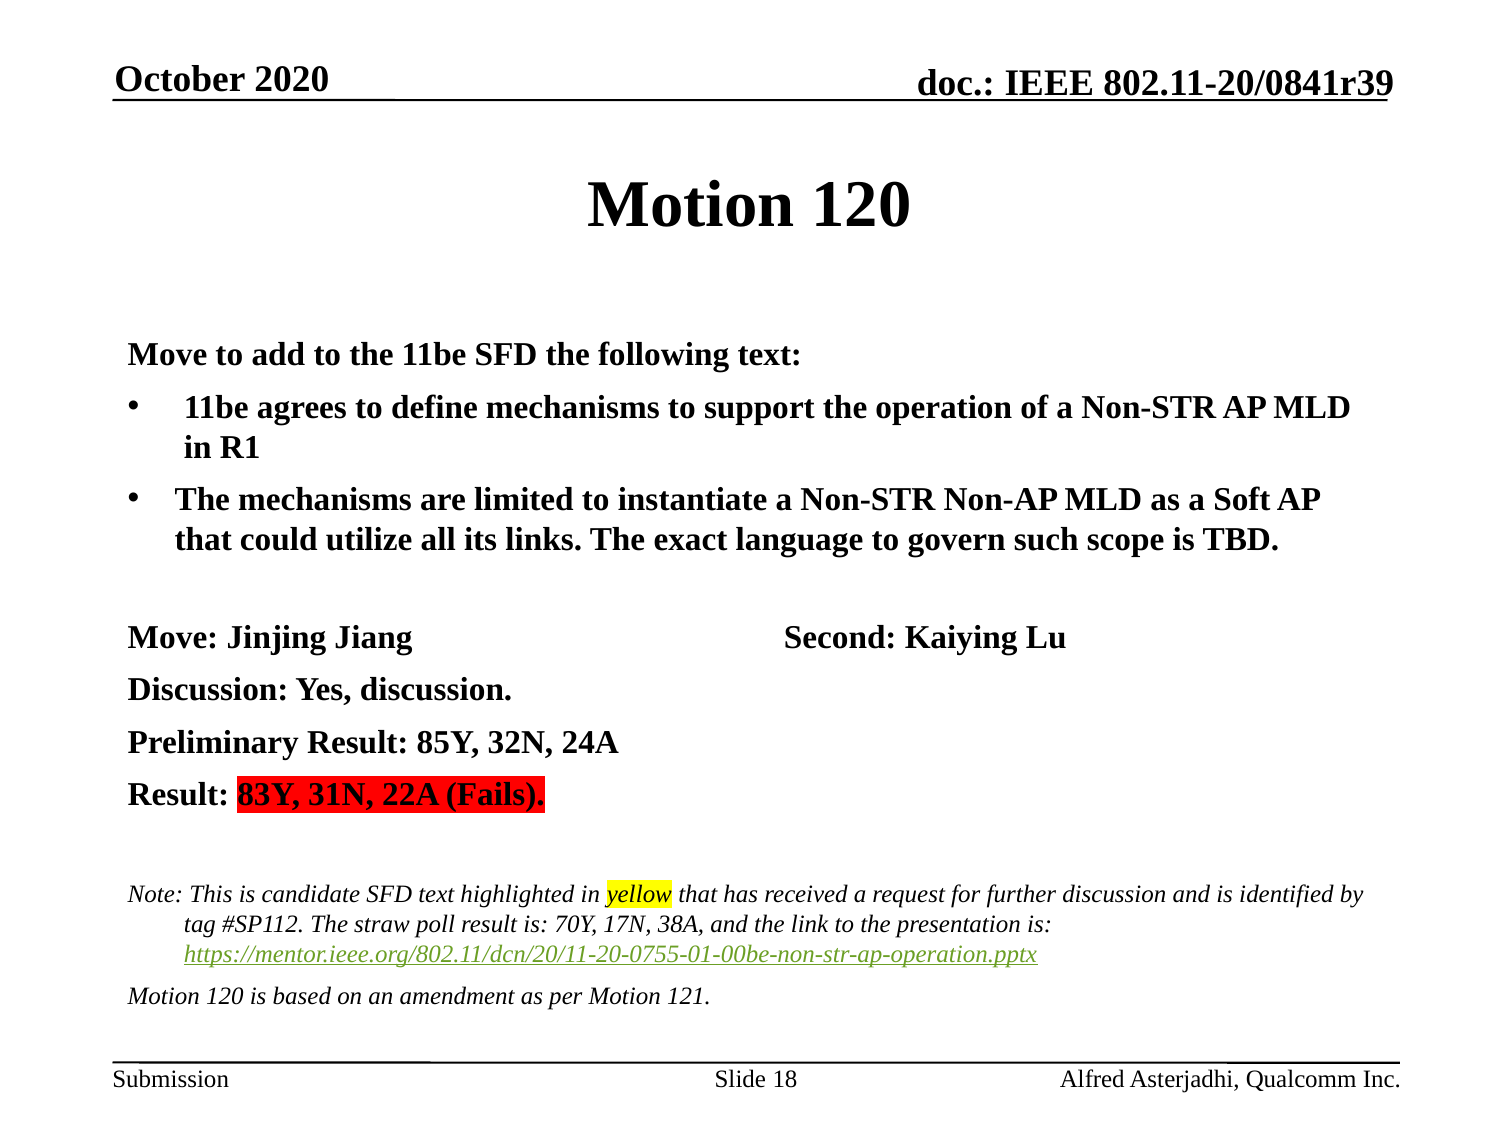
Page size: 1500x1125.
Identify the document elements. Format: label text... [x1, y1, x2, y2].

title Motion 120 [112, 112, 1388, 288]
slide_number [114, 54, 423, 100]
list Move to add to the 11be SFD the following text: 11be agrees to define mechanisms to support the operation of a Non-STR AP MLD in R1 The mechanisms are limited to instantiate a Non-STR Non-AP MLD as a Soft AP that could utilize all its links. The exact language to govern such scope is TBD. Move: Jinjing Jiang Second: Kaiying Lu Discussion: Yes, discussion. Preliminary Result: 85Y, 32N, 24A Result: 83Y, 31N, 22A (Fails). Note: This is candidate SFD text highlighted in yellow that has received a request for further discussion and is identified by tag #SP112. The straw poll result is: 70Y, 17N, 38A, and the link to the presentation is: https://mentor.ieee.org/802.11/dcn/20/11-20-0755-01-00be-non-str-ap-operation.pptx Motion 120 is based on an amendment as per Motion 121. [112, 324, 1388, 1063]
slide_number Slide 18 [712, 1061, 800, 1123]
footer Alfred Asterjadhi, Qualcomm Inc. [878, 1061, 1402, 1093]
